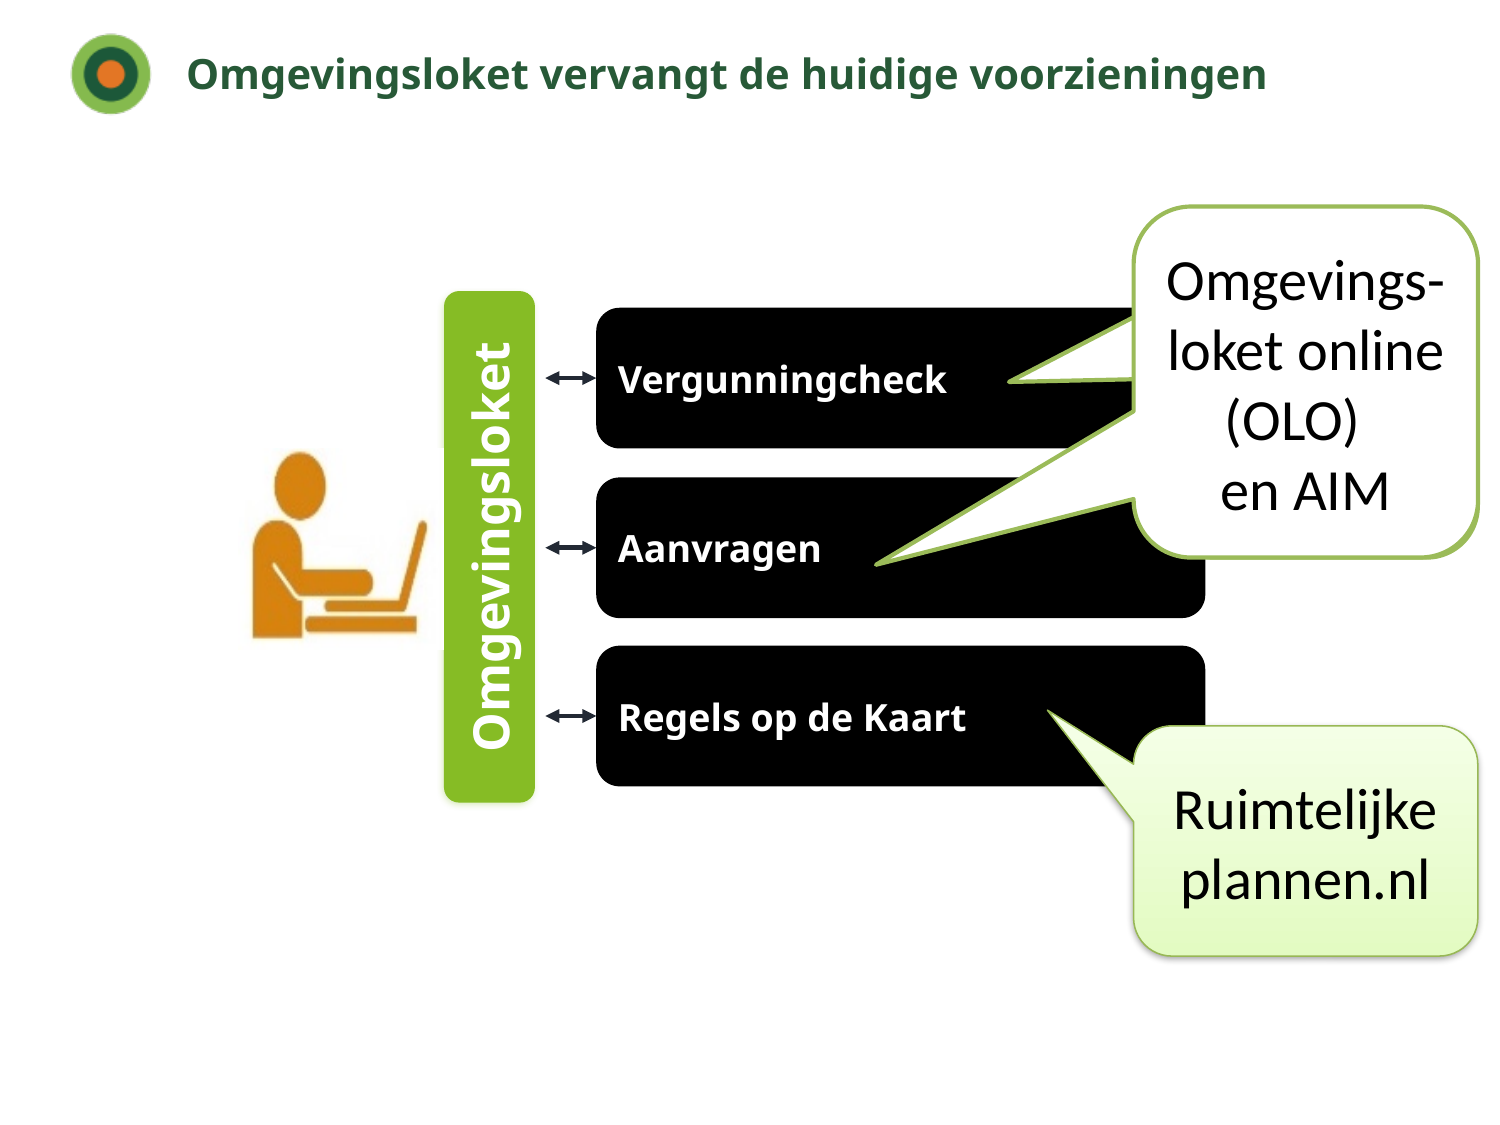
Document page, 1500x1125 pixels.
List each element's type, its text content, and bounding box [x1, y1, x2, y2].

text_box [238, 290, 1206, 803]
text_box Ruimtelijke plannen.nl [1124, 725, 1479, 957]
text_box Omgevings-loket online (OLO) en AIM [1131, 204, 1481, 560]
title Omgevingsloket vervangt de huidige voorzieningen [171, 40, 1500, 149]
